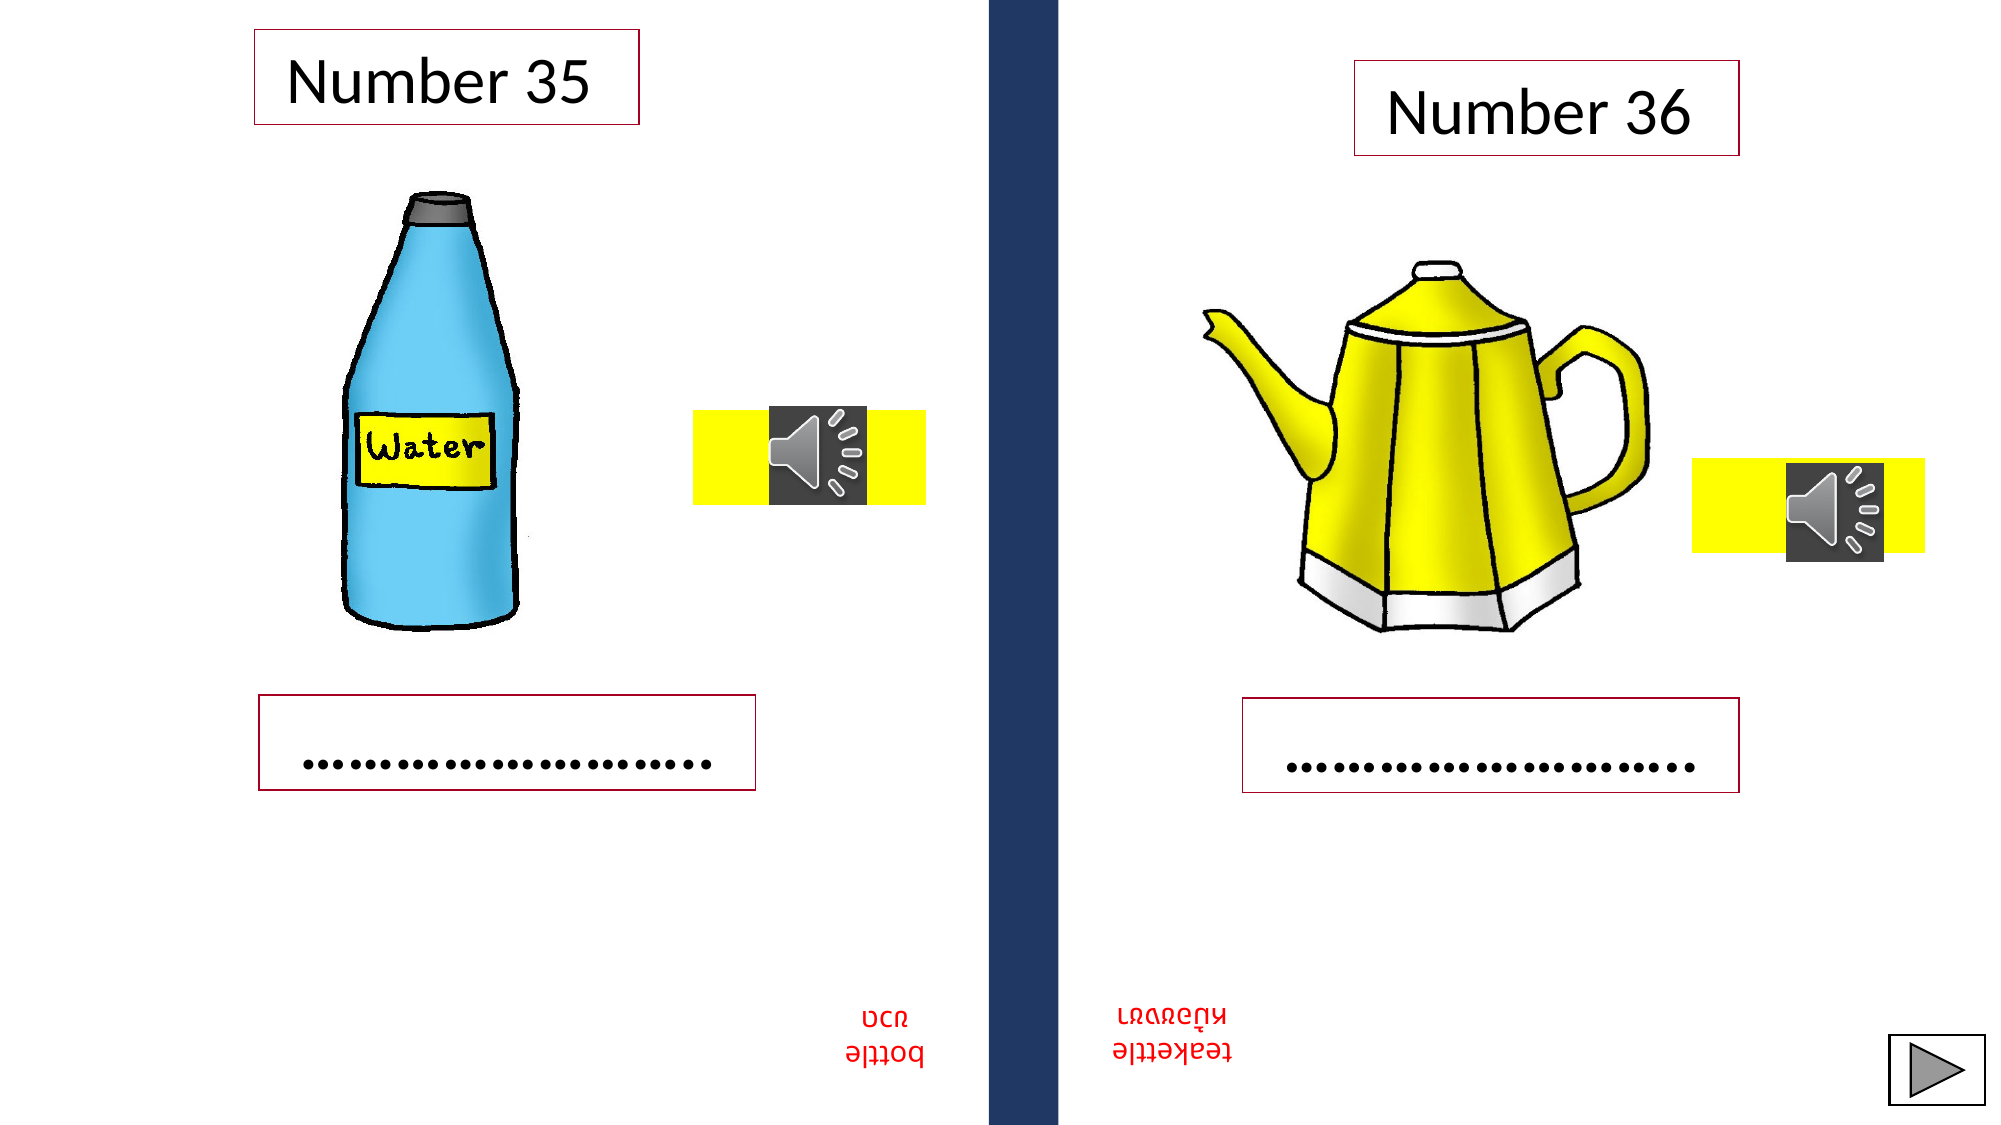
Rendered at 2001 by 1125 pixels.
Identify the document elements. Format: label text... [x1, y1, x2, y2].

table_header [693, 410, 767, 505]
text_box …………………….. [259, 695, 756, 790]
table_header [868, 410, 926, 505]
text_box [1888, 1034, 1986, 1106]
text_box teakettle หม้อชงชา [1078, 995, 1266, 1080]
text_box Number 35 [254, 29, 639, 125]
table_header [1692, 458, 1925, 553]
text_box bottle ขวด [818, 998, 952, 1083]
picture [1785, 462, 1886, 563]
text_box Number 36 [1354, 60, 1739, 156]
picture [767, 405, 868, 506]
text_box [988, 0, 1059, 1125]
picture [1190, 256, 1660, 640]
text_box …………………….. [1242, 697, 1739, 793]
picture [308, 181, 558, 640]
